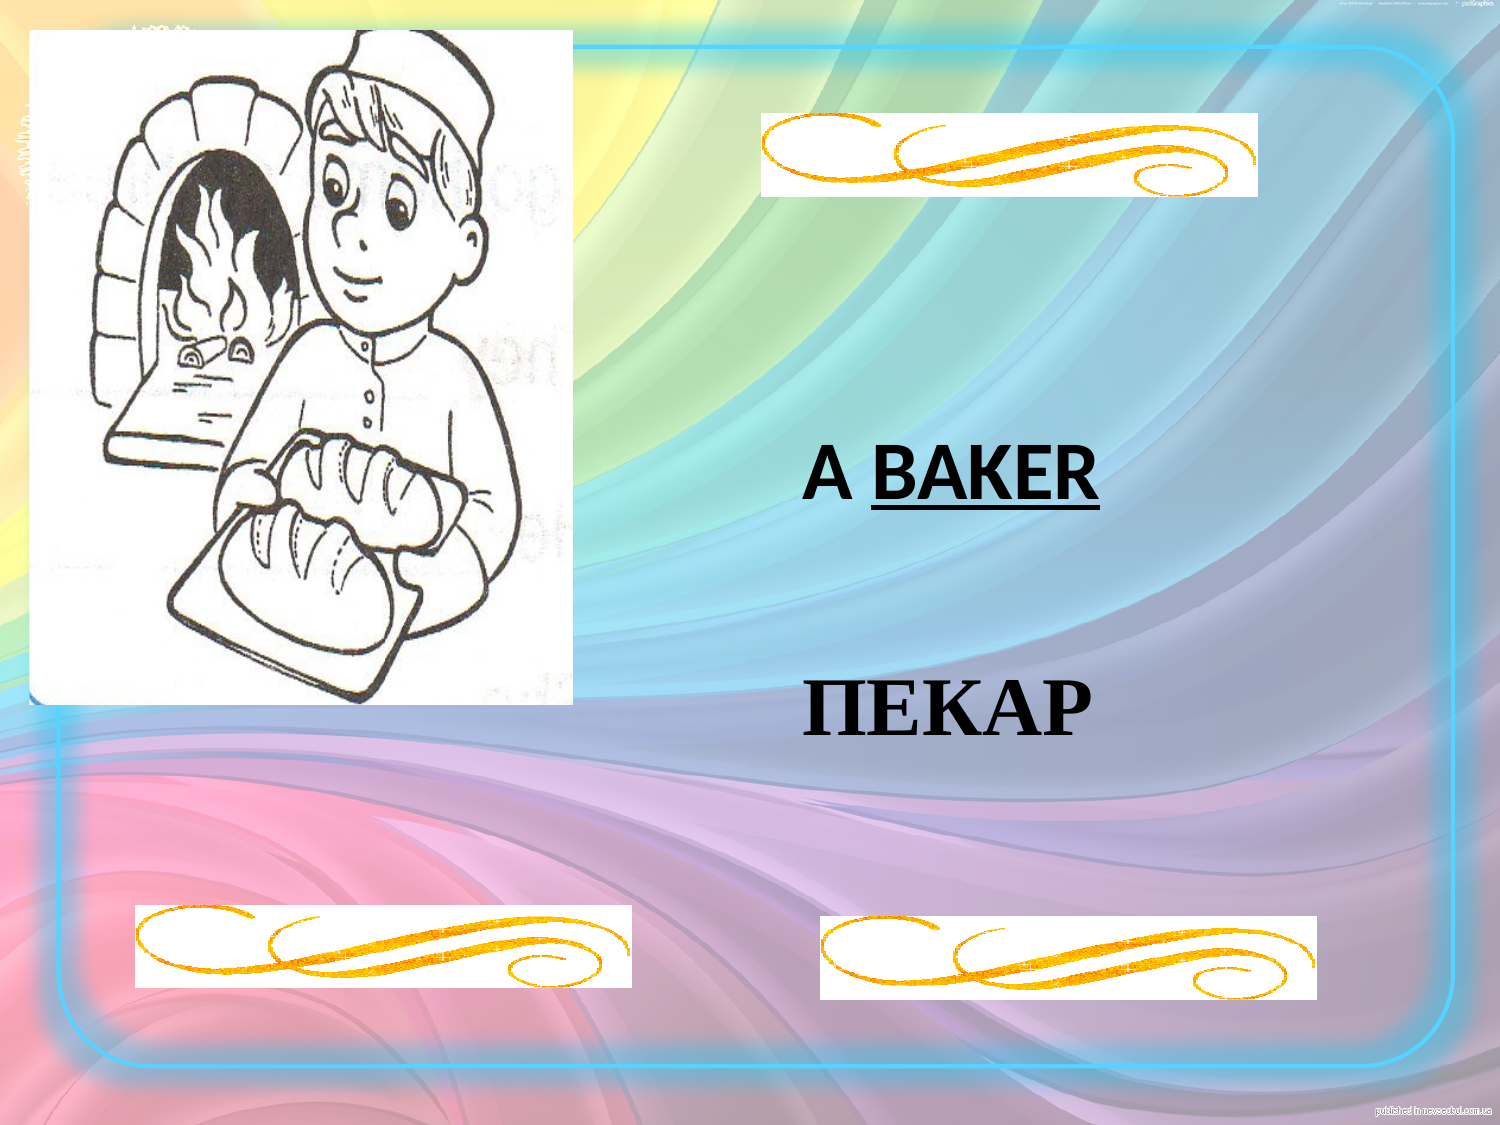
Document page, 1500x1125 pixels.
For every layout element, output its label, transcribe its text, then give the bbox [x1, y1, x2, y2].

picture [135, 904, 633, 988]
picture [820, 916, 1318, 1000]
text_box A BAKER [787, 408, 1116, 524]
picture [761, 113, 1259, 197]
picture [11, 11, 574, 705]
text_box ПЕКАР [787, 645, 1109, 760]
